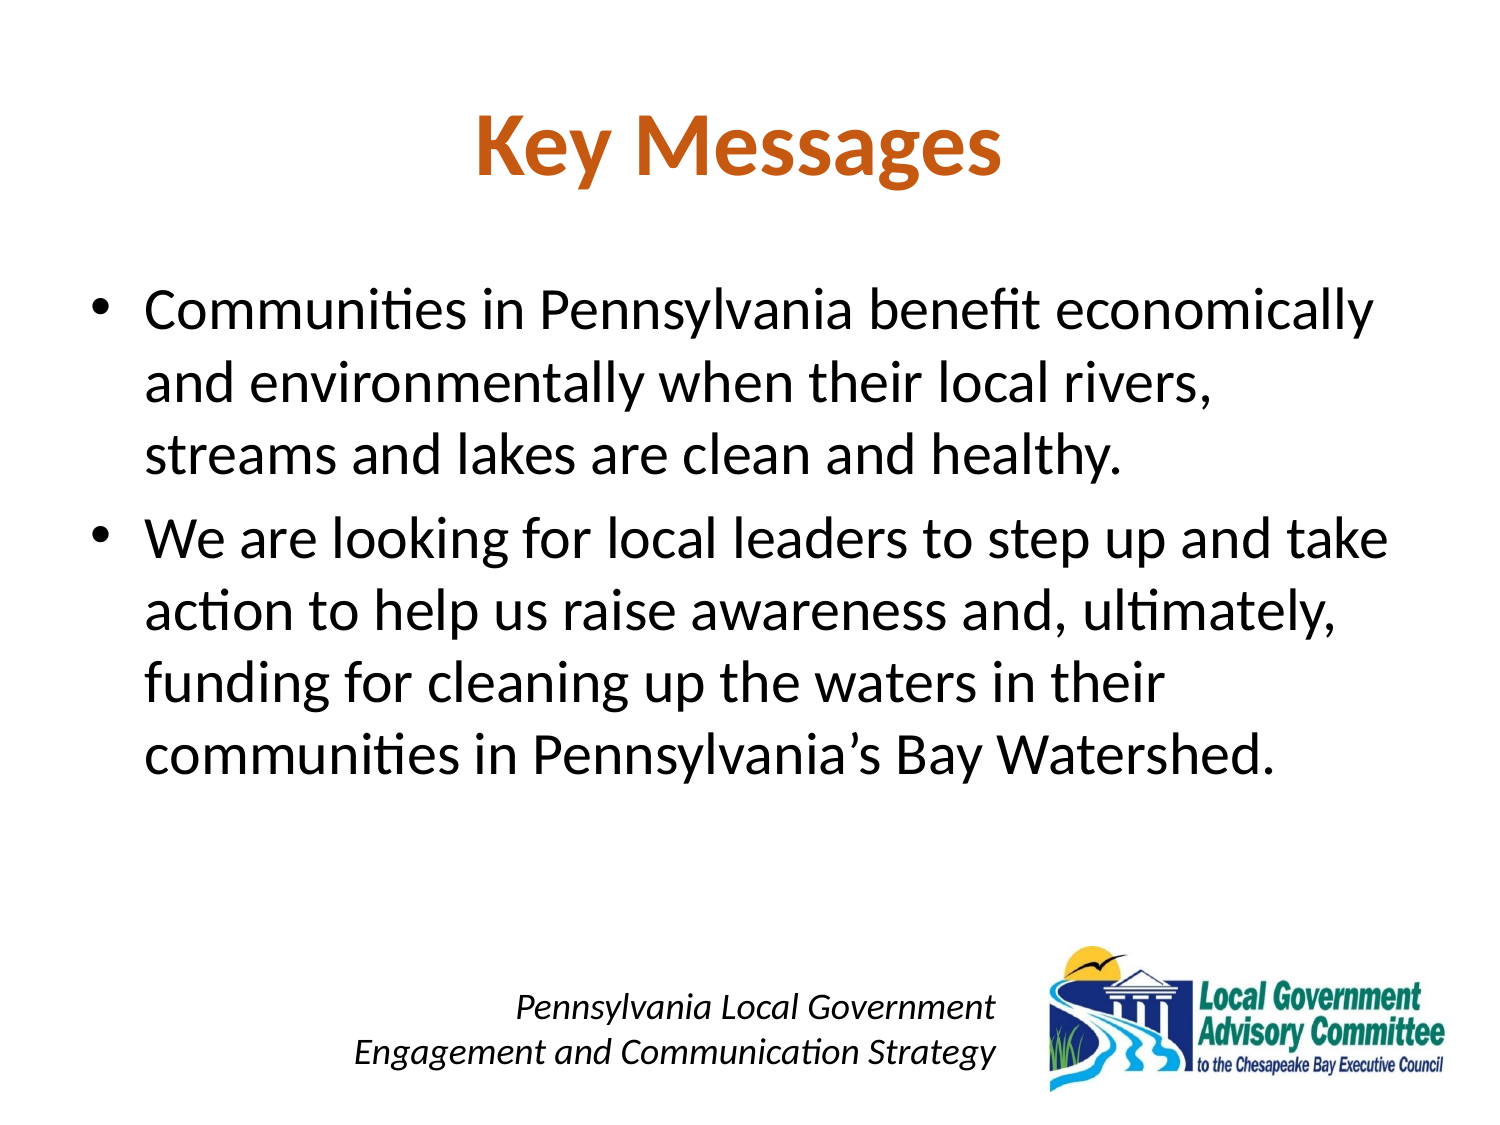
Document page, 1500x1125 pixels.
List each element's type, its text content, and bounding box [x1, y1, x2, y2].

title Key Messages [75, 45, 1425, 233]
picture [1048, 946, 1445, 1092]
list Communities in Pennsylvania benefit economically and environmentally when their local rivers, streams and lakes are clean and healthy. We are looking for local leaders to step up and take action to help us raise awareness and, ultimately, funding for cleaning up the waters in their communities in Pennsylvania’s Bay Watershed. [75, 262, 1425, 917]
text_box Pennsylvania Local Government Engagement and Communication Strategy [176, 974, 1020, 1080]
